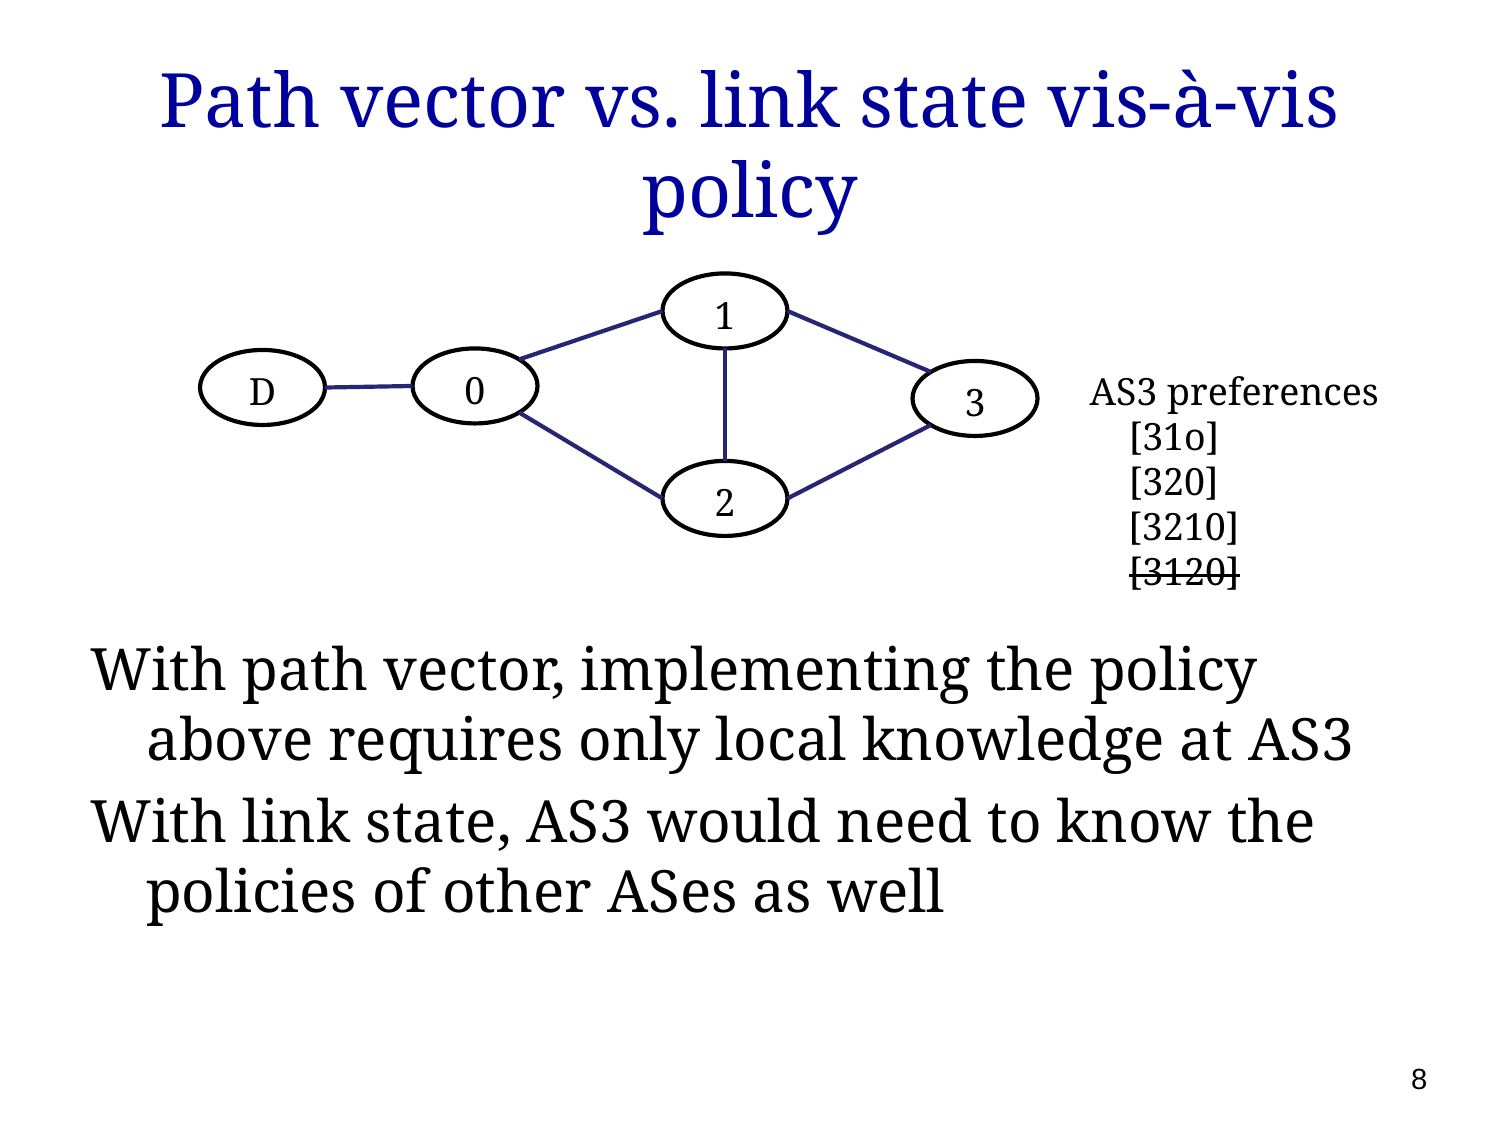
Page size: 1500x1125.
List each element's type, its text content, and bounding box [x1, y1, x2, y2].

title Path vector vs. link state vis-à-vis policy [74, 47, 1426, 238]
text_box 1 [662, 273, 788, 349]
text_box AS3 preferences [31o] [320] [3210] [3120] [1074, 360, 1463, 601]
slide_number 8 [1092, 1024, 1443, 1103]
text_box 3 [912, 360, 1038, 436]
list With path vector, implementing the policy above requires only local knowledge at AS3 With link state, AS3 would need to know the policies of other ASes as well [74, 624, 1426, 1001]
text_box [822, 389, 897, 534]
text_box 0 [412, 348, 538, 424]
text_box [828, 269, 890, 388]
text_box D [200, 349, 325, 425]
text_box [518, 310, 663, 360]
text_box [518, 412, 663, 499]
text_box 2 [663, 460, 788, 536]
